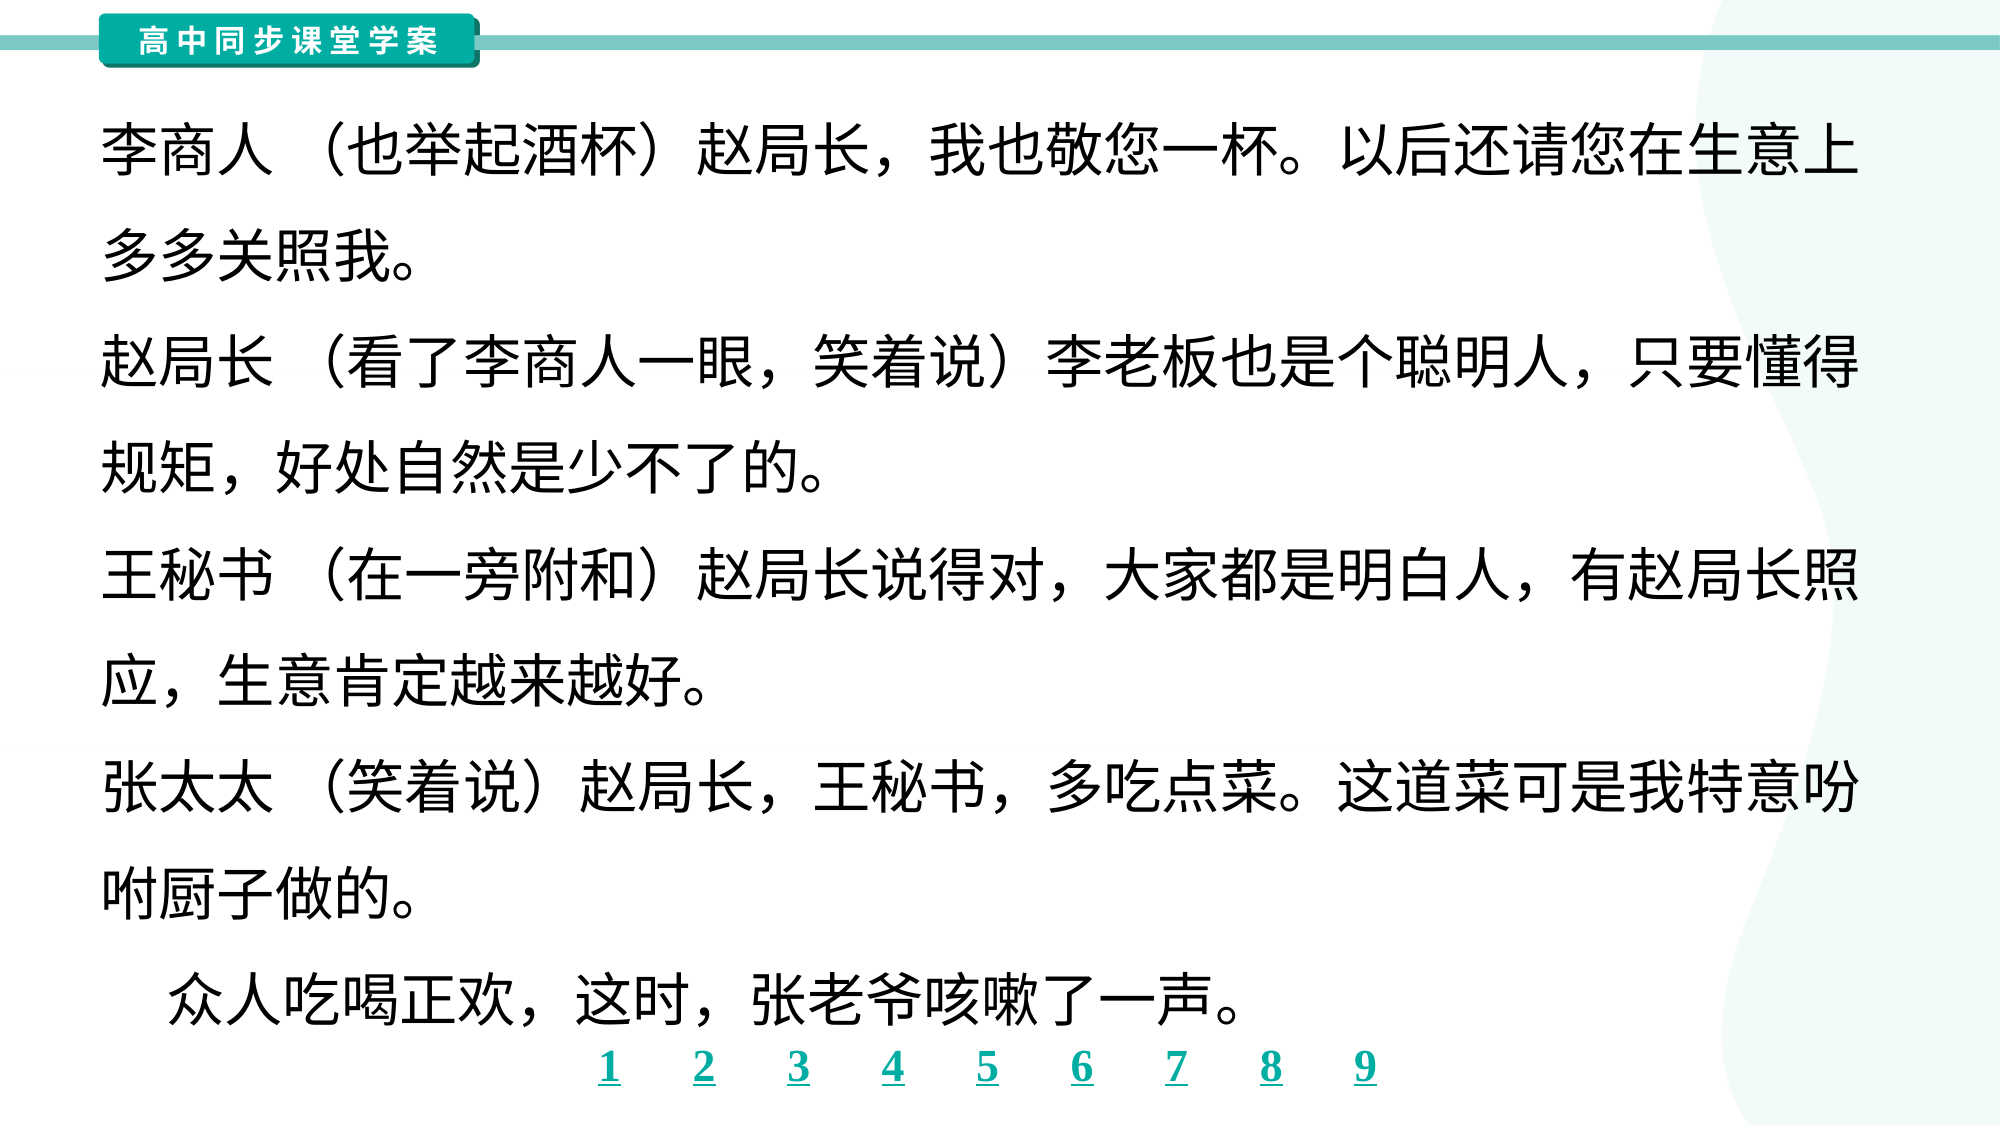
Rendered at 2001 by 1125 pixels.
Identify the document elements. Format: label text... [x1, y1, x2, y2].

picture [0, 0, 2000, 1125]
text_box 李商人 （也举起酒杯）赵局长，我也敬您一杯。以后还请您在生意上 多多关照我。 赵局长 （看了李商人一眼，笑着说）李老板也是个聪明人，只要懂得 规矩，好处自然是少不了的。 王秘书 （在一旁附和）赵局长说得对，大家都是明白人，有赵局长照 应，生意肯定越来越好。 张太太 （笑着说）赵局长，王秘书，多吃点菜。这道菜可是我特意吩 咐厨子做的。 众人吃喝正欢，这时，张老爷咳嗽了一声。 [100, 76, 1899, 1033]
